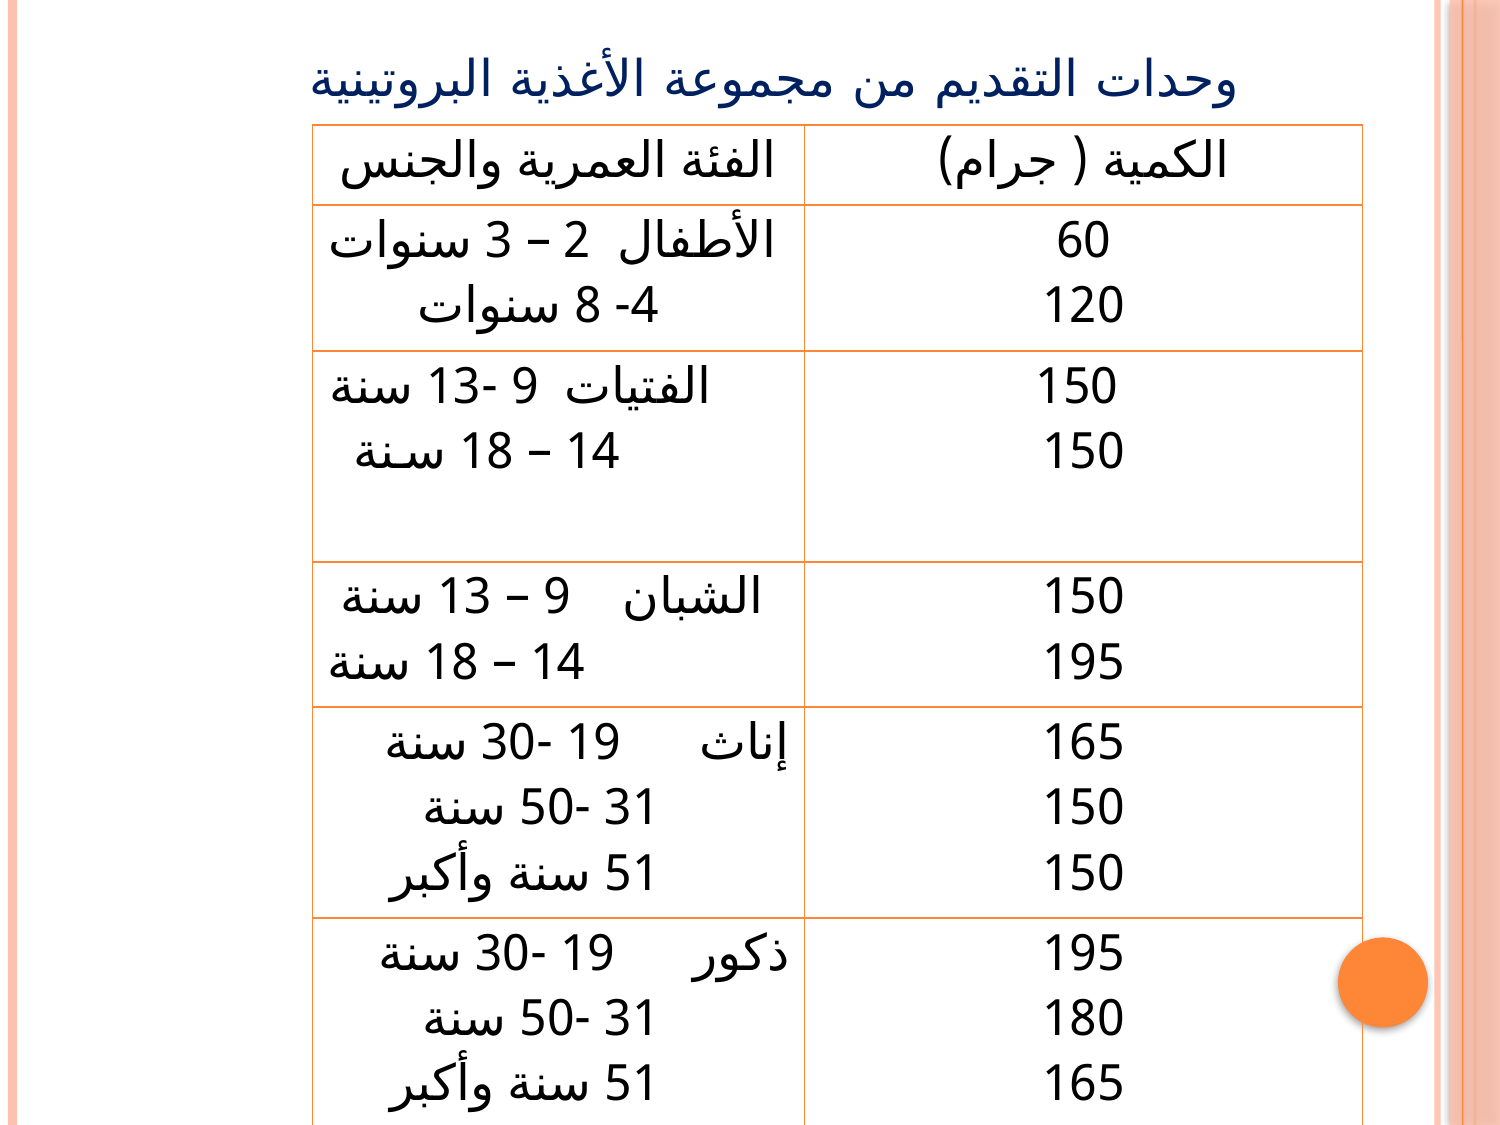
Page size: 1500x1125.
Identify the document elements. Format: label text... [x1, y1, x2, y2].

table_cell ذكور 19 -30 سنة 31 -50 سنة 51 سنة وأكبر [313, 919, 804, 1125]
table_cell الفتيات 9 -13 سنة 14 – 18 سنة [313, 352, 804, 561]
table_cell الأطفال 2 – 3 سنوات 4- 8 سنوات [313, 206, 804, 350]
table_header الكمية ( جرام) [805, 126, 1362, 204]
table_cell 165 150 150 [805, 708, 1362, 917]
table_cell 150 195 [805, 563, 1362, 706]
table_cell 60 120 [805, 206, 1362, 350]
table_cell الشبان 9 – 13 سنة 14 – 18 سنة [313, 563, 804, 706]
table_cell إناث 19 -30 سنة 31 -50 سنة 51 سنة وأكبر [313, 708, 804, 917]
table_cell 195 180 165 [805, 919, 1362, 1125]
title وحدات التقديم من مجموعة الأغذية البروتينية [99, 37, 1450, 175]
table_cell 150 150 [805, 352, 1362, 561]
table_header الفئة العمرية والجنس [313, 126, 804, 204]
